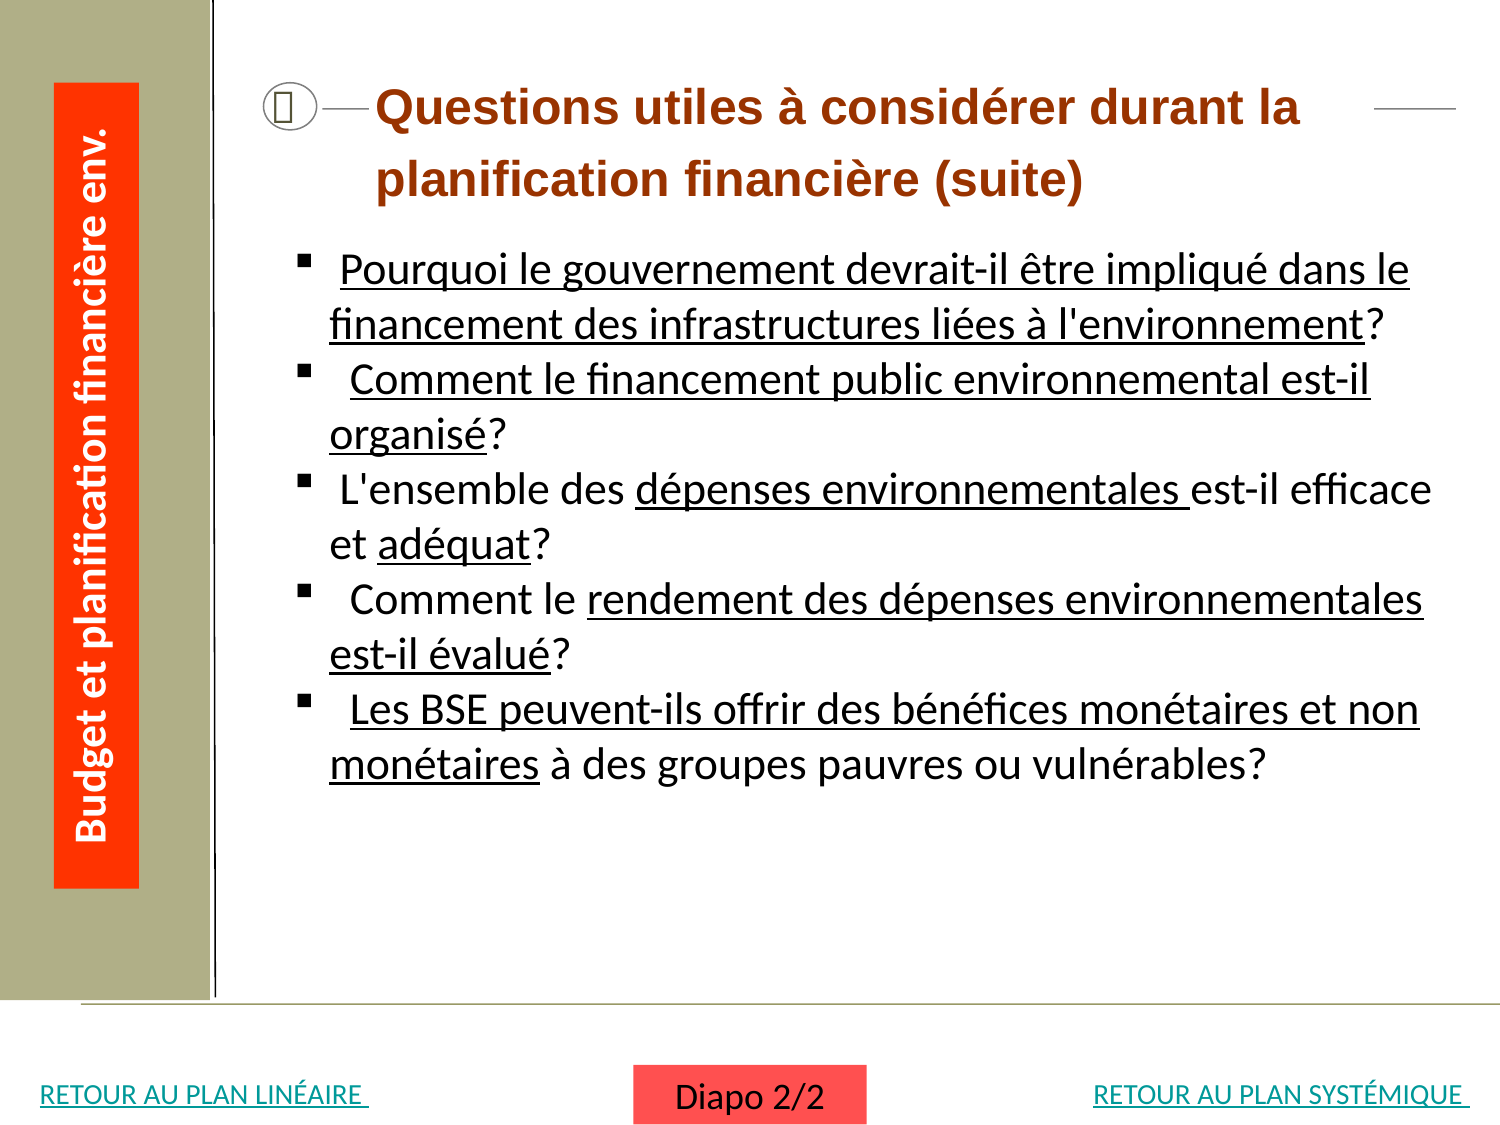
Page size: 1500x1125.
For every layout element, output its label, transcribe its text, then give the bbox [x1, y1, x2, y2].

text_box Questions utiles à considérer durant la planification financière (suite) [369, 56, 1374, 159]
text_box Diapo 2/2 [633, 1064, 867, 1125]
text_box RETOUR AU PLAN SYSTÉMIQUE [819, 1063, 1482, 1122]
text_box Budget et planification financière env. [53, 82, 139, 889]
text_box [0, 0, 210, 1001]
text_box Pourquoi le gouvernement devrait-il être impliqué dans le financement des infrastructures liées à l'environnement? Comment le financement public environnemental est-il organisé? L'ensemble des dépenses environnementales est-il efficace et adéquat? Comment le rendement des dépenses environnementales est-il évalué? Les BSE peuvent-ils offrir des bénéfices monétaires et non monétaires à des groupes pauvres ou vulnérables? [279, 231, 1475, 956]
text_box  [264, 73, 324, 145]
text_box RETOUR AU PLAN LINÉAIRE [27, 1063, 623, 1122]
